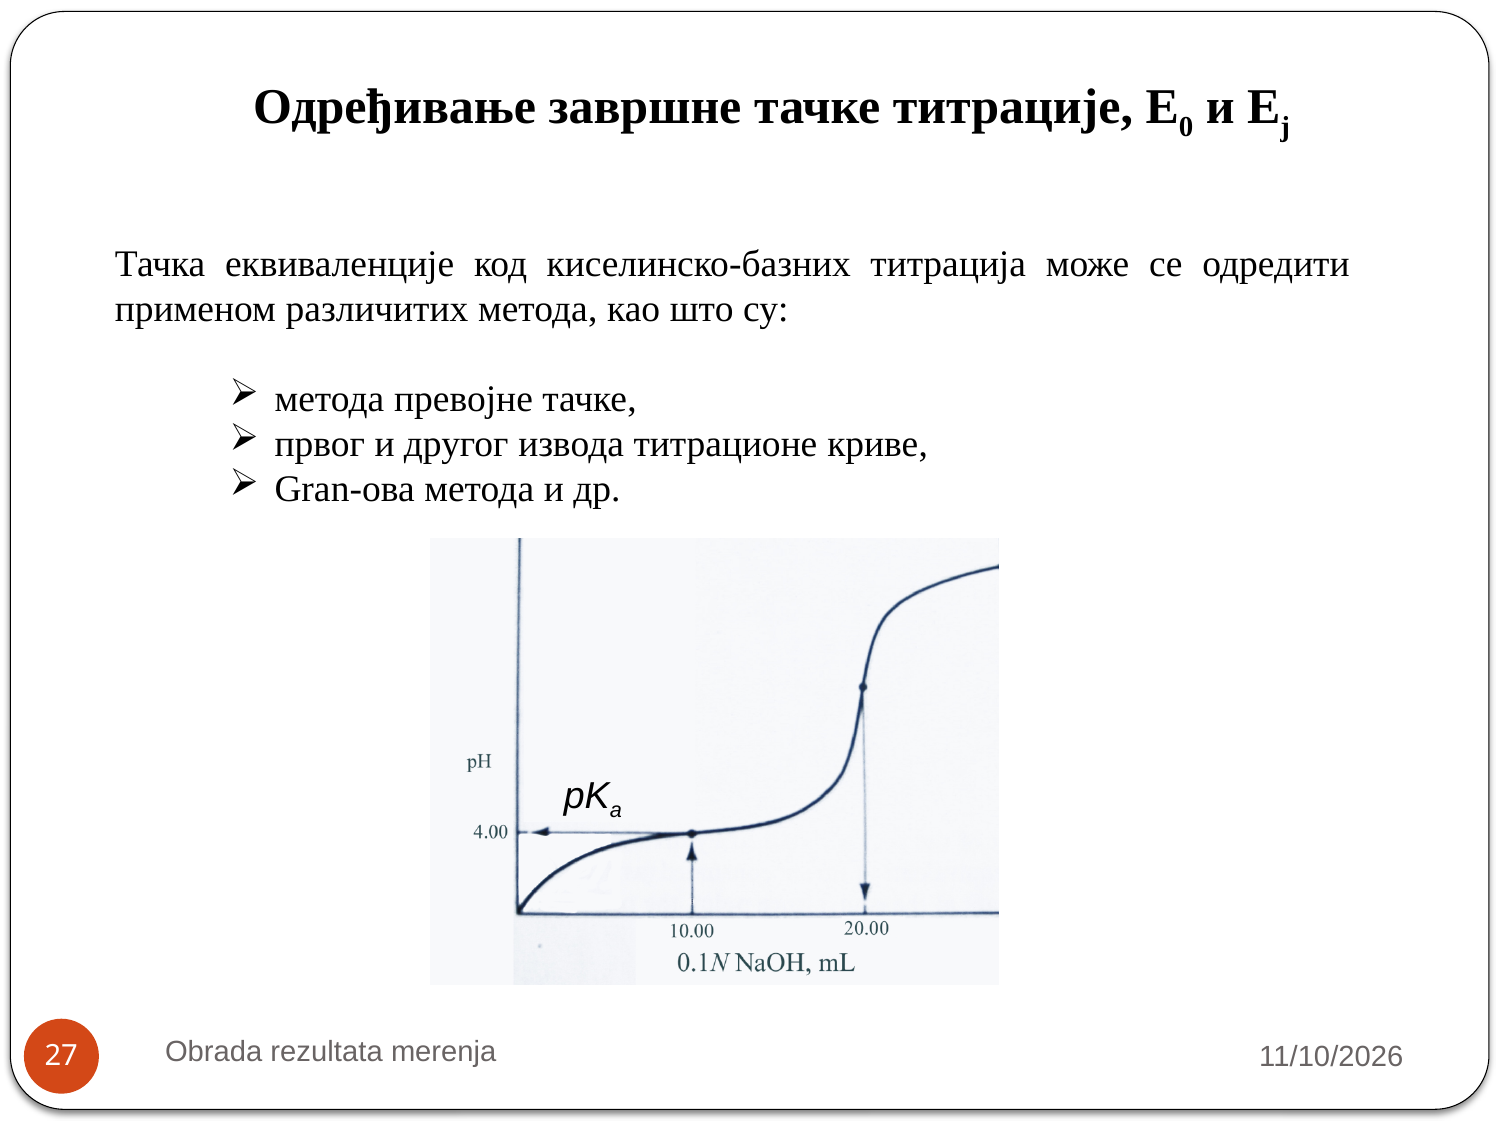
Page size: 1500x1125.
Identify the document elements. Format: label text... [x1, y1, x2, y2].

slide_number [1012, 1015, 1419, 1094]
footer Obrada rezultata merenja [150, 1012, 800, 1088]
picture [430, 538, 999, 986]
text_box Одређивање завршне тачке титрације, E0 и Ej [238, 66, 1313, 150]
slide_number 27 [23, 1018, 99, 1094]
text_box Тачка еквиваленције код киселинско-базних титрација може се одредити применом различитих метода, као што су: метода превојне тачке, првог и другог извода титрационе криве, Gran-ова метода и др. [100, 231, 1365, 517]
